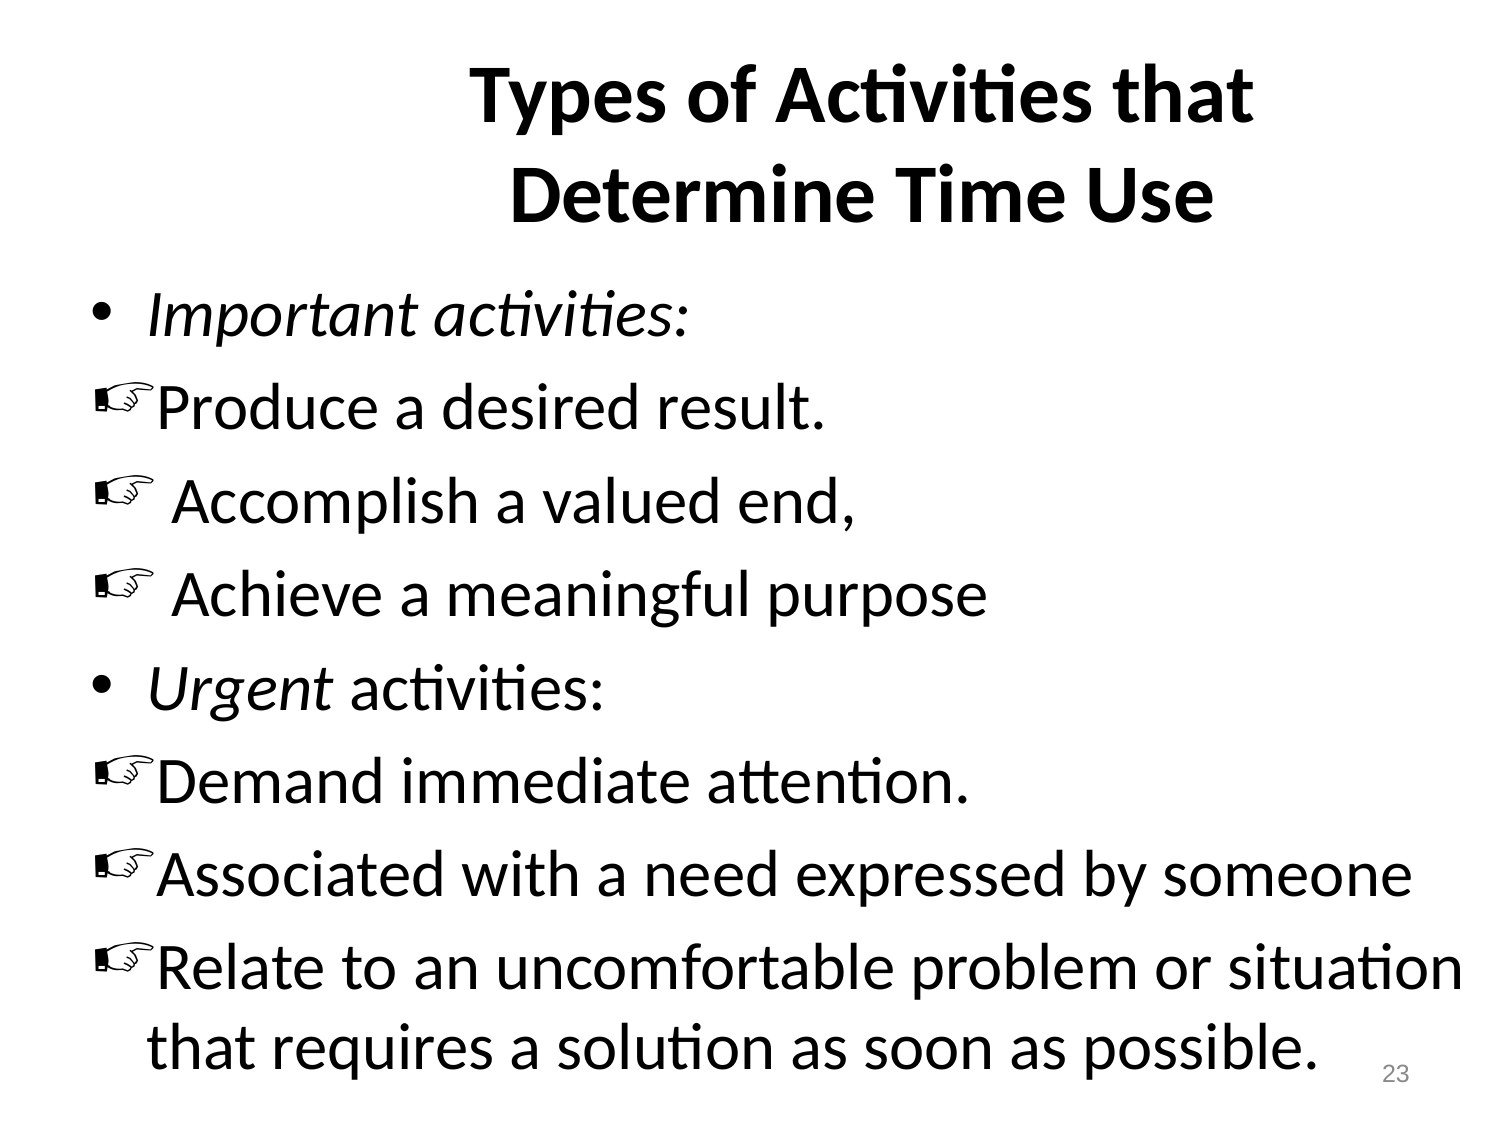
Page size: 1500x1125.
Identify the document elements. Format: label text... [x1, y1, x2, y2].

title Types of Activities that Determine Time Use [300, 45, 1425, 233]
list Important activities: Produce a desired result. Accomplish a valued end, Achieve a meaningful purpose Urgent activities: Demand immediate attention. Associated with a need expressed by someone Relate to an uncomfortable problem or situation that requires a solution as soon as possible. [75, 262, 1500, 1125]
slide_number 23 [1074, 1042, 1425, 1103]
